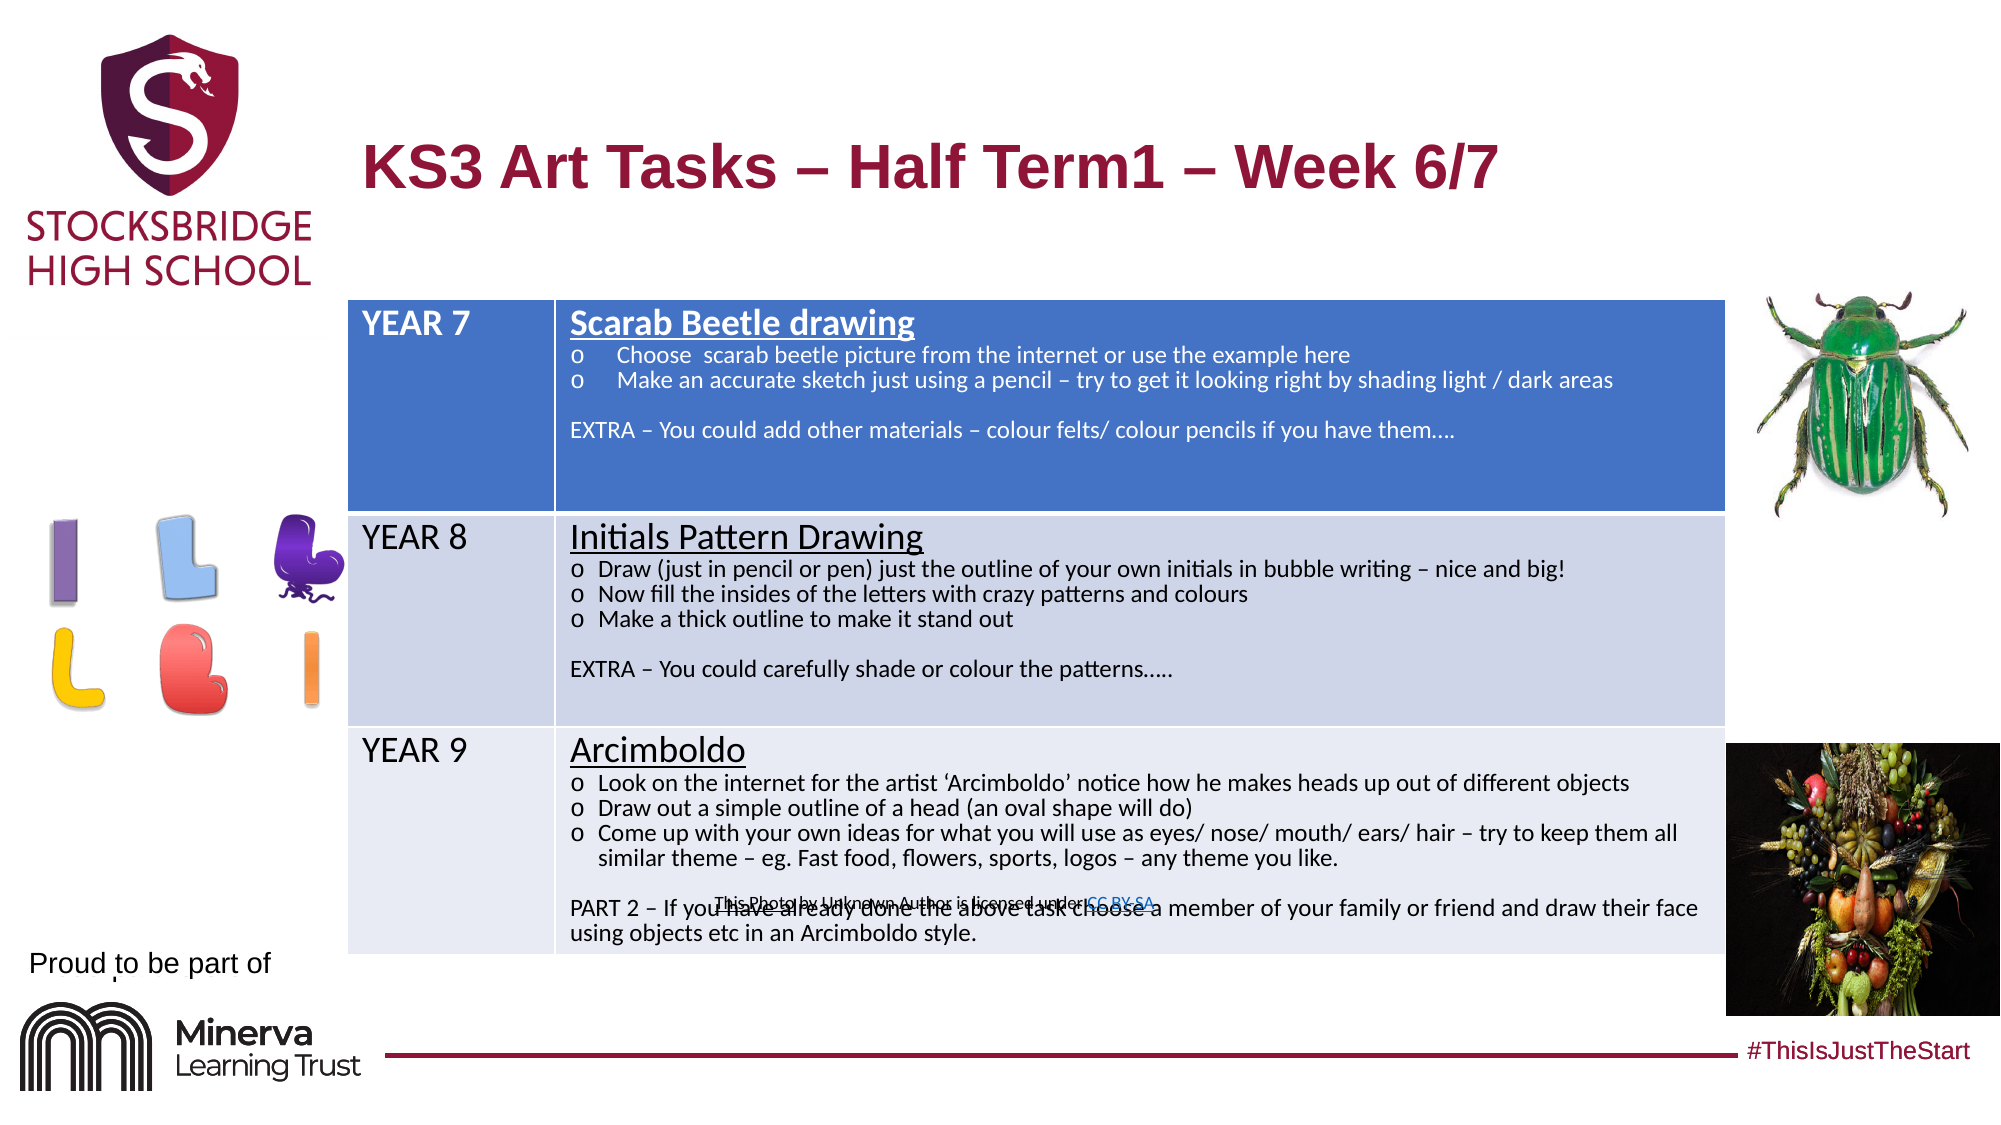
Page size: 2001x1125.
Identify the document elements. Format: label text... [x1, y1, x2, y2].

table_cell YEAR 9 [348, 728, 554, 954]
picture [1753, 286, 1973, 522]
picture [20, 1002, 361, 1091]
picture [10, 17, 331, 342]
table_cell Arcimboldo Look on the internet for the artist ‘Arcimboldo’ notice how he makes heads up out of different objects Draw out a simple outline of a head (an oval shape will do) Come up with your own ideas for what you will use as eyes/ nose/ mouth/ ears/ hair – try to keep them all similar theme – eg. Fast food, flowers, sports, logos – any theme you like. PART 2 – If you have already done the above task choose a member of your family or friend and draw their face using objects etc in an Arcimboldo style. [556, 728, 1725, 954]
title KS3 Art Tasks – Half Term1 – Week 6/7 [347, 59, 1727, 278]
picture [49, 514, 348, 716]
picture [1726, 743, 2000, 1016]
table_cell YEAR 8 [348, 516, 554, 726]
table_cell Initials Pattern Drawing Draw (just in pencil or pen) just the outline of your own initials in bubble writing – nice and big! Now fill the insides of the letters with crazy patterns and colours Make a thick outline to make it stand out EXTRA – You could carefully shade or colour the patterns….. [556, 516, 1725, 726]
table_header Scarab Beetle drawing Choose scarab beetle picture from the internet or use the example here Make an accurate sketch just using a pencil – try to get it looking right by shading light / dark areas EXTRA – You could add other materials – colour felts/ colour pencils if you have them…. [556, 300, 1725, 511]
table_header YEAR 7 [348, 300, 554, 511]
text_box This Photo by Unknown Author is licensed under CC BY-SA [699, 883, 1300, 921]
